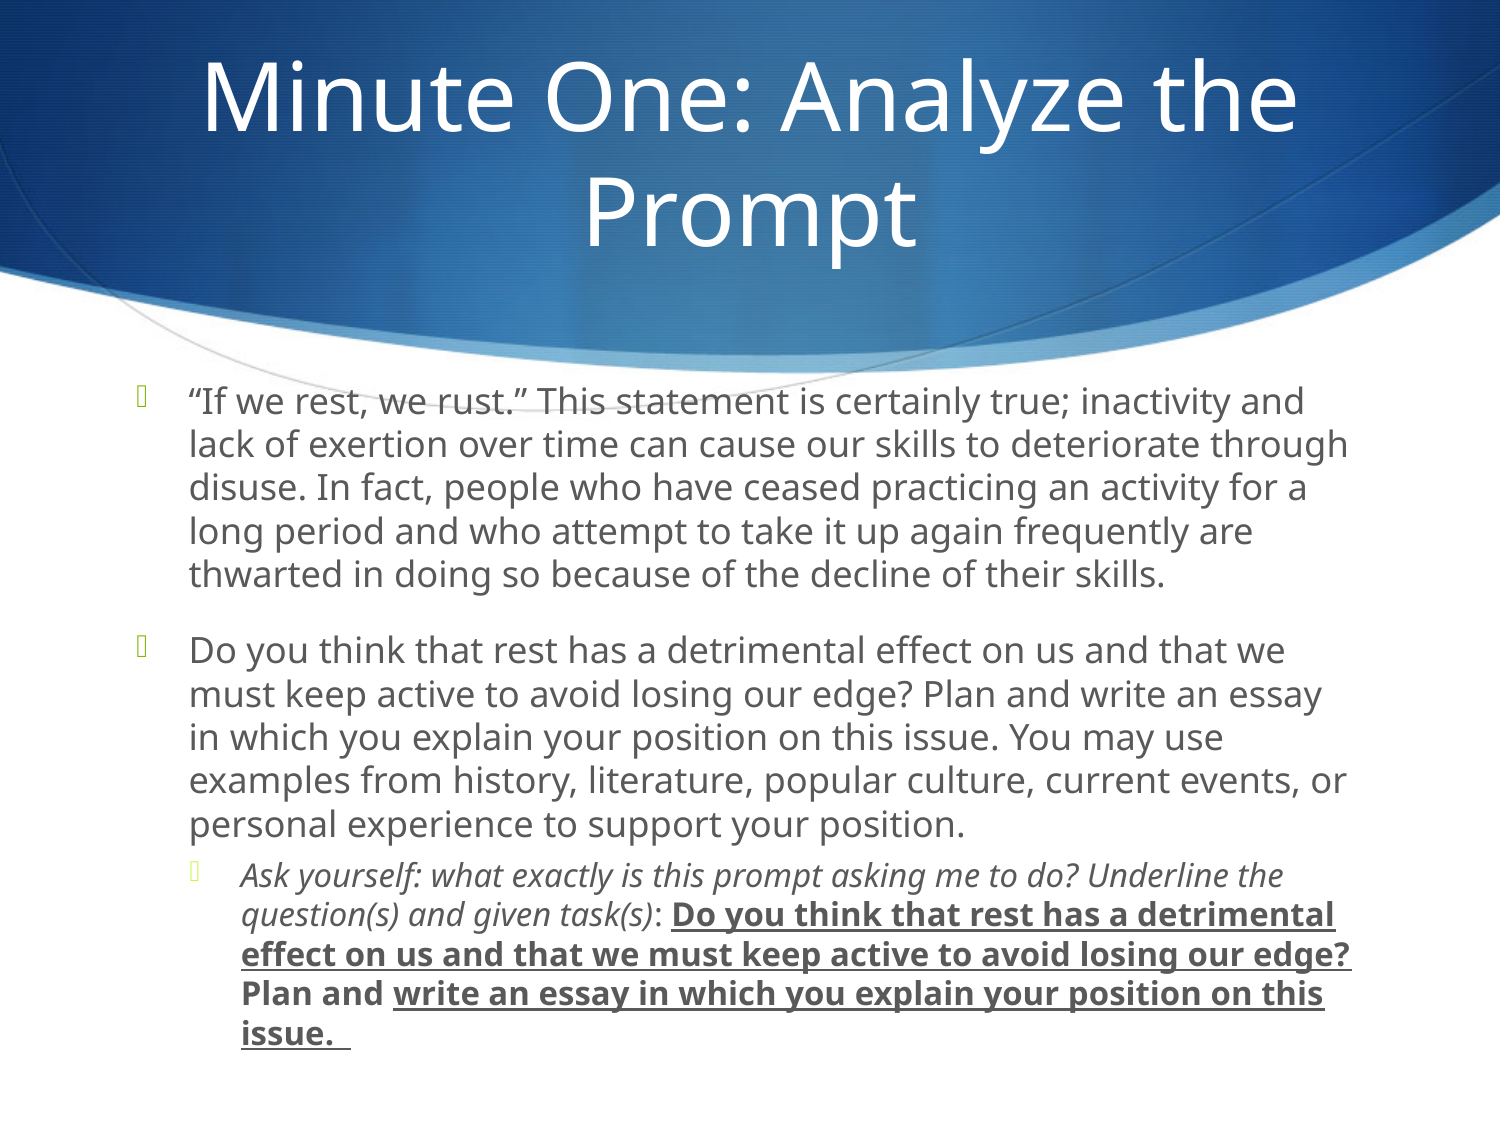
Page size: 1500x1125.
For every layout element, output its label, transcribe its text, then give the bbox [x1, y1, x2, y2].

list “If we rest, we rust.” This statement is certainly true; inactivity and lack of exertion over time can cause our skills to deteriorate through disuse. In fact, people who have ceased practicing an activity for a long period and who attempt to take it up again frequently are thwarted in doing so because of the decline of their skills. Do you think that rest has a detrimental effect on us and that we must keep active to avoid losing our edge? Plan and write an essay in which you explain your position on this issue. You may use examples from history, literature, popular culture, current events, or personal experience to support your position. Ask yourself: what exactly is this prompt asking me to do? Underline the question(s) and given task(s): Do you think that rest has a detrimental effect on us and that we must keep active to avoid losing our edge? Plan and write an essay in which you explain your position on this issue. [121, 370, 1379, 1069]
picture [0, 0, 1500, 1125]
title Minute One: Analyze the Prompt [74, 56, 1426, 245]
